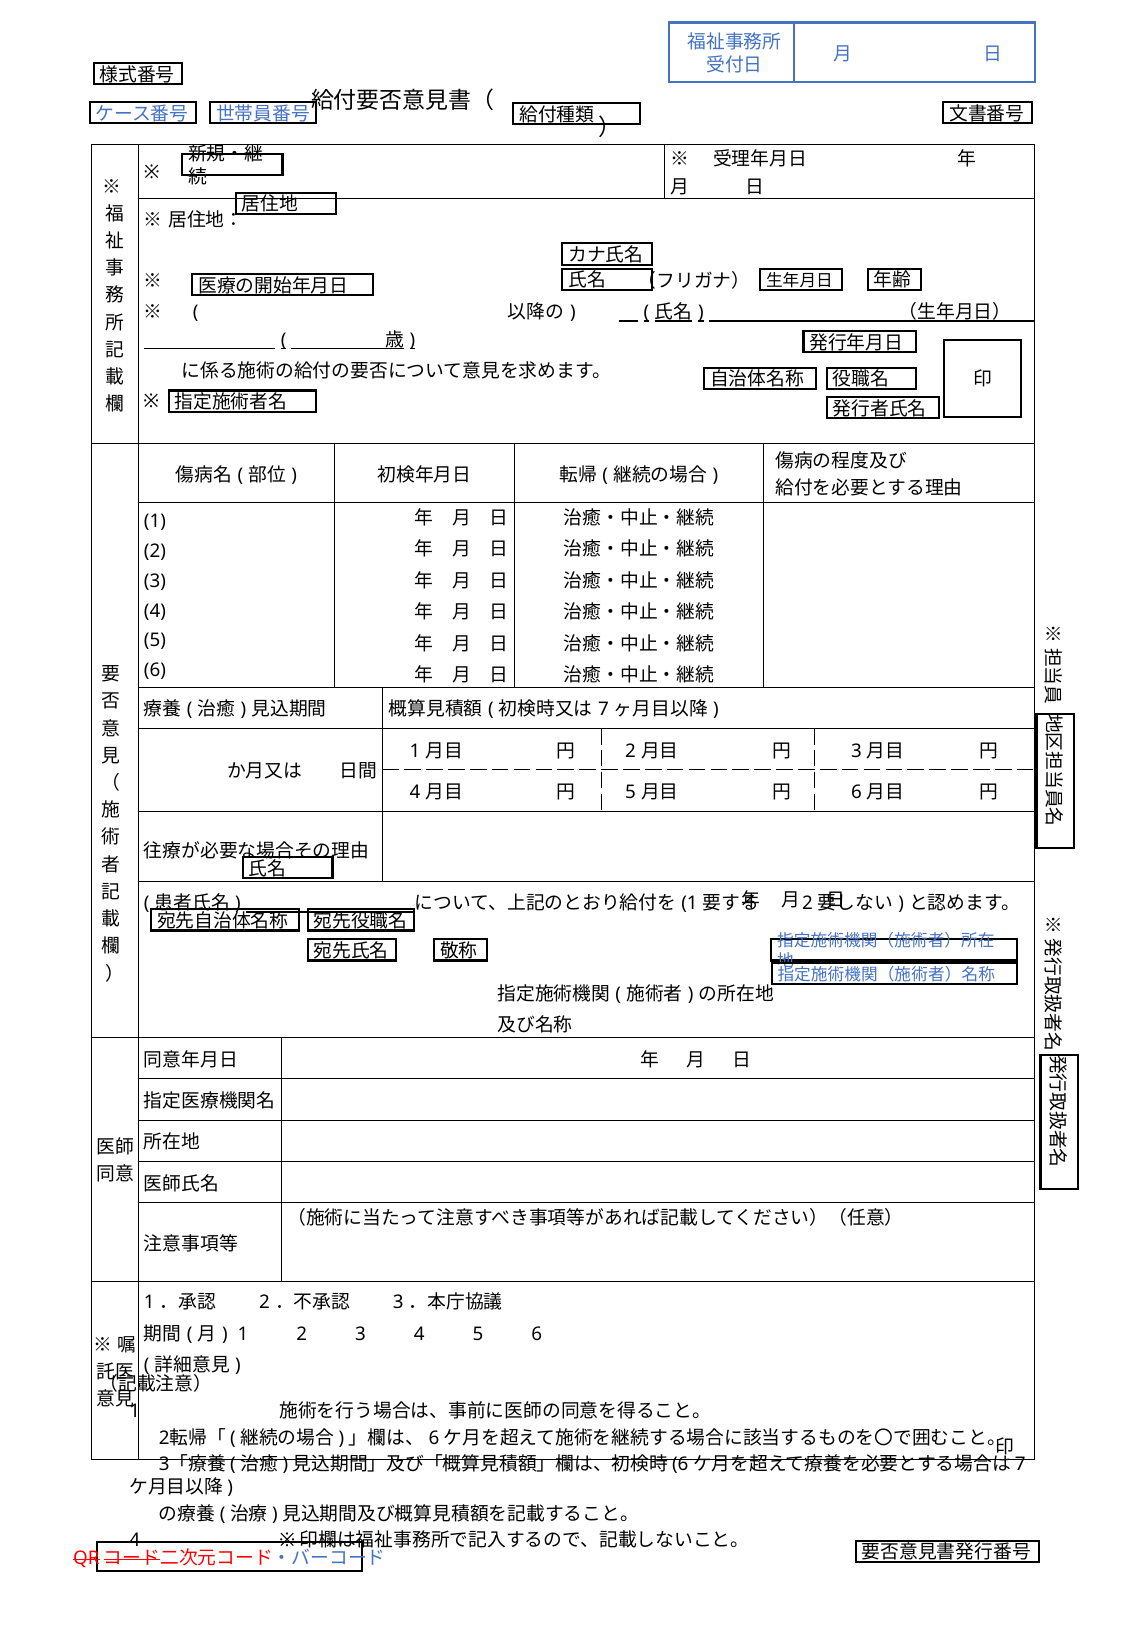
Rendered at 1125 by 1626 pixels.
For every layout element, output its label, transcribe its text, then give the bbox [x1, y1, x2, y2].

table_header ※ 受理年月日 年 月 日 [665, 145, 1034, 198]
text_box 新規・継続 [181, 153, 284, 176]
table_cell 傷病名(部位) [139, 444, 334, 502]
table_cell [282, 1162, 1034, 1202]
text_box 給付種類 [512, 102, 641, 125]
table_cell 要否意見（施術者記載欄） [92, 444, 138, 1037]
text_box ※担当員 [1034, 618, 1074, 707]
table_cell （施術に当たって注意すべき事項等があれば記載してください）（任意） [282, 1203, 1034, 1281]
table_cell 医師氏名 [139, 1162, 281, 1202]
table_cell 6月目 円 [814, 770, 1034, 811]
table_cell 3月目 円 [814, 729, 1034, 770]
table_cell か月又は 日間 [139, 729, 382, 811]
table_cell 1月目 円 [383, 729, 602, 770]
text_box 自治体名称 [703, 367, 817, 390]
table_cell (1) (2) (3) (4) (5) (6) [139, 503, 334, 687]
table_cell 所在地 [139, 1121, 281, 1161]
text_box 指定施術機関（施術者）名称 [771, 962, 1018, 985]
table_cell [383, 812, 1034, 881]
table_cell 年 月 日 年 月 日 年 月 日 年 月 日 年 月 日 年 月 日 [335, 503, 514, 687]
text_box 指定施術者名 [168, 389, 317, 413]
table_cell 療養(治癒)見込期間 [139, 688, 382, 728]
text_box 居住地 [235, 192, 337, 215]
table_cell 医師同意 [92, 1038, 138, 1281]
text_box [668, 22, 1036, 83]
table_cell 4月目 円 [383, 770, 602, 811]
text_box カナ氏名 [561, 242, 653, 266]
table_cell [282, 1079, 1034, 1120]
text_box 地区担当員名 [1035, 713, 1075, 849]
table_header ※ [139, 145, 664, 198]
text_box ケース番号 [89, 101, 197, 124]
text_box 氏名 [561, 268, 653, 291]
text_box 発行年月日 [802, 330, 917, 353]
table_cell ※嘱託医意見 [92, 1282, 138, 1459]
table_cell 1．承認 2．不承認 3．本庁協議 期間(月) 1 2 3 4 5 6 (詳細意見) 印 [139, 1282, 1034, 1371]
table_cell (患者氏名) について、上記のとおり給付を(1要する 2要しない)と認めます。 指定施術機関(施術者)の所在地 及び名称 [139, 882, 1034, 1037]
text_box 世帯員番号 [209, 101, 317, 124]
text_box 印 [944, 339, 1022, 417]
text_box 生年月日 [759, 268, 843, 291]
text_box 発行取扱者名 [1039, 1054, 1079, 1190]
table_cell 同意年月日 [139, 1038, 281, 1078]
text_box 宛先氏名 [307, 938, 397, 962]
table_cell 概算見積額(初検時又は7ヶ月目以降) [383, 688, 1034, 728]
table_cell 往療が必要な場合その理由 [139, 812, 382, 881]
table_cell 転帰(継続の場合) [515, 444, 763, 502]
text_box 役職名 [826, 367, 917, 390]
text_box 文書番号 [942, 101, 1033, 124]
table_cell 指定医療機関名 [139, 1079, 281, 1120]
text_box 宛先自治体名称 [150, 908, 300, 932]
text_box 指定施術機関（施術者）所在地 [770, 938, 1018, 962]
text_box （記載注意） 1 施術を行う場合は、事前に医師の同意を得ること。 転帰「(継続の場合)」欄は、6ケ月を超えて施術を継続する場合に該当するものを〇で囲むこと。 「療養(治癒)見込期間」及び「概算見積額」欄は、初検時(6ケ月を超えて療養を必要とする場合は7ケ月目以降) の療養(治療)見込期間及び概算見積額を記載すること。 4 ※印欄は福祉事務所で記入するので、記載しないこと。 [93, 1371, 1039, 1571]
text_box 氏名 [242, 856, 334, 879]
text_box 年齢 [867, 268, 922, 291]
text_box 敬称 [433, 938, 488, 962]
table_cell 傷病の程度及び 給付を必要とする理由 [764, 444, 1034, 502]
text_box 宛先役職名 [307, 908, 415, 932]
table_cell 初検年月日 [335, 444, 514, 502]
text_box ※発行取扱者名 [1034, 908, 1074, 1052]
table_cell [282, 1121, 1034, 1161]
table_cell 5月目 円 [602, 770, 814, 811]
table_cell 2月目 円 [602, 729, 814, 770]
text_box ※ [136, 388, 166, 411]
table_cell 注意事項等 [139, 1203, 281, 1281]
table_header ※福祉事務所記載欄 [92, 145, 138, 443]
text_box 給付要否意見書（ ） [293, 78, 836, 148]
table_cell 治癒・中止・継続 治癒・中止・継続 治癒・中止・継続 治癒・中止・継続 治癒・中止・継続 治癒・中止・継続 [515, 503, 763, 687]
text_box 年 月 日 [696, 887, 881, 910]
text_box 様式番号 [93, 62, 183, 85]
table_cell 年 月 日 [282, 1038, 1034, 1078]
table_cell [764, 503, 1034, 687]
table_cell ※居住地： ※ （フリガナ） ※ ( 以降の) (氏名) （生年月日） ( 歳) に係る施術の給付の要否について意見を求めます。 [139, 199, 1034, 443]
text_box 医療の開始年月日 [191, 273, 374, 296]
text_box 発行者氏名 [826, 396, 940, 419]
